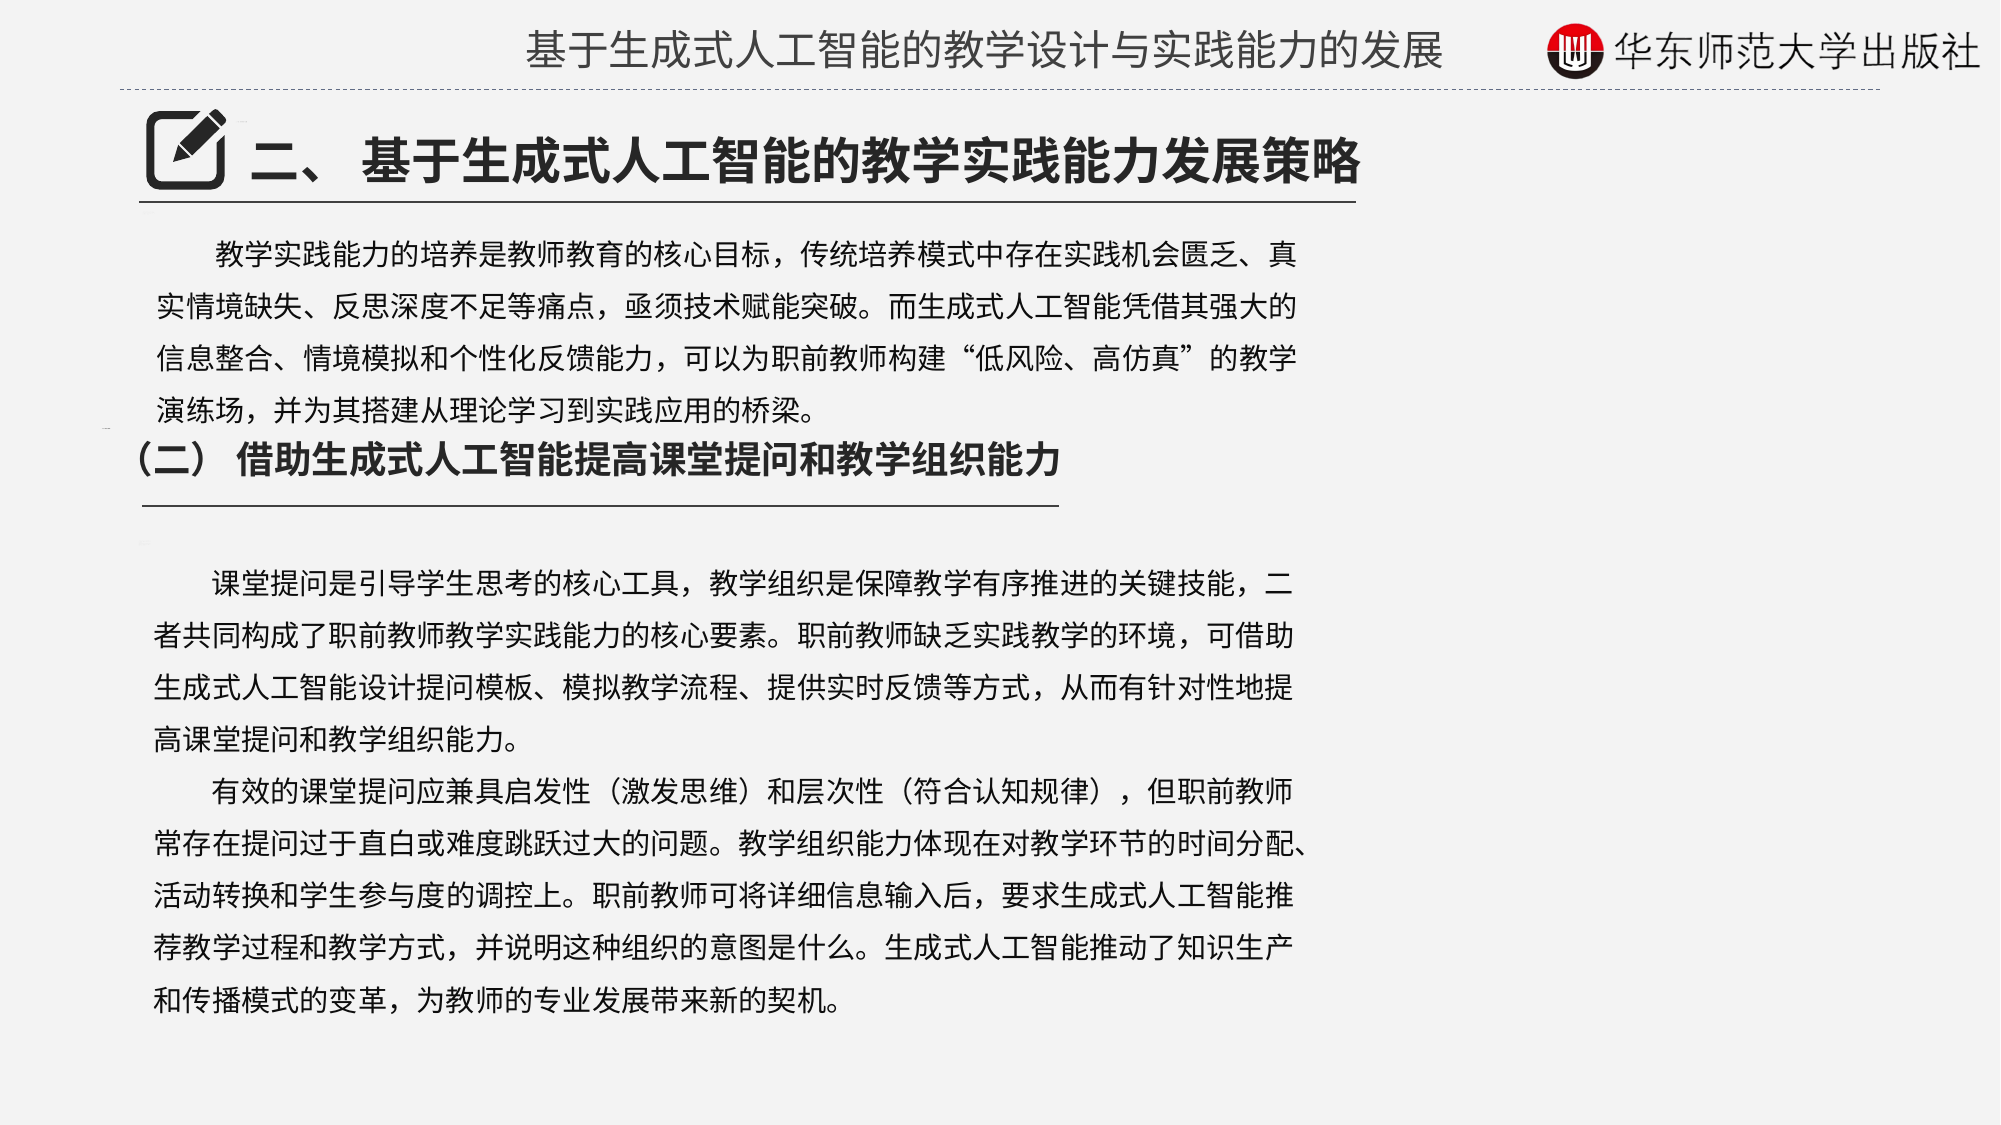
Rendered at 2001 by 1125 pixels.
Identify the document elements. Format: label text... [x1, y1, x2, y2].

text_box 课堂提问是引导学生思考的核心工具，教学组织是保障教学有序推进的关键技能，二者共同构成了职前教师教学实践能力的核心要素。职前教师缺乏实践教学的环境，可借助生成式人工智能设计提问模板、模拟教学流程、提供实时反馈等方式，从而有针对性地提高课堂提问和教学组织能力。 有效的课堂提问应兼具启发性（激发思维）和层次性（符合认知规律），但职前教师常存在提问过于直白或难度跳跃过大的问题。教学组织能力体现在对教学环节的时间分配、活动转换和学生参与度的调控上。职前教师可将详细信息输入后，要求生成式人工智能推荐教学过程和教学方式，并说明这种组织的意图是什么。生成式人工智能推动了知识生产和传播模式的变革，为教师的专业发展带来新的契机。 [138, 540, 1320, 1025]
text_box （二） 借助生成式人工智能提高课堂提问和教学组织能力 [101, 428, 1172, 489]
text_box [1536, 13, 1989, 83]
text_box [208, 109, 227, 127]
text_box [146, 111, 225, 190]
text_box 二、 基于生成式人工智能的教学实践能力发展策略 [235, 121, 1415, 197]
text_box 教学实践能力的培养是教师教育的核心目标，传统培养模式中存在实践机会匮乏、真实情境缺失、反思深度不足等痛点，亟须技术赋能突破。而生成式人工智能凭借其强大的信息整合、情境模拟和个性化反馈能力，可以为职前教师构建“低风险、高仿真”的教学演练场，并为其搭建从理论学习到实践应用的桥梁。 [142, 212, 1320, 436]
text_box 基于生成式人工智能的教学设计与实践能力的发展 [486, 23, 1483, 74]
